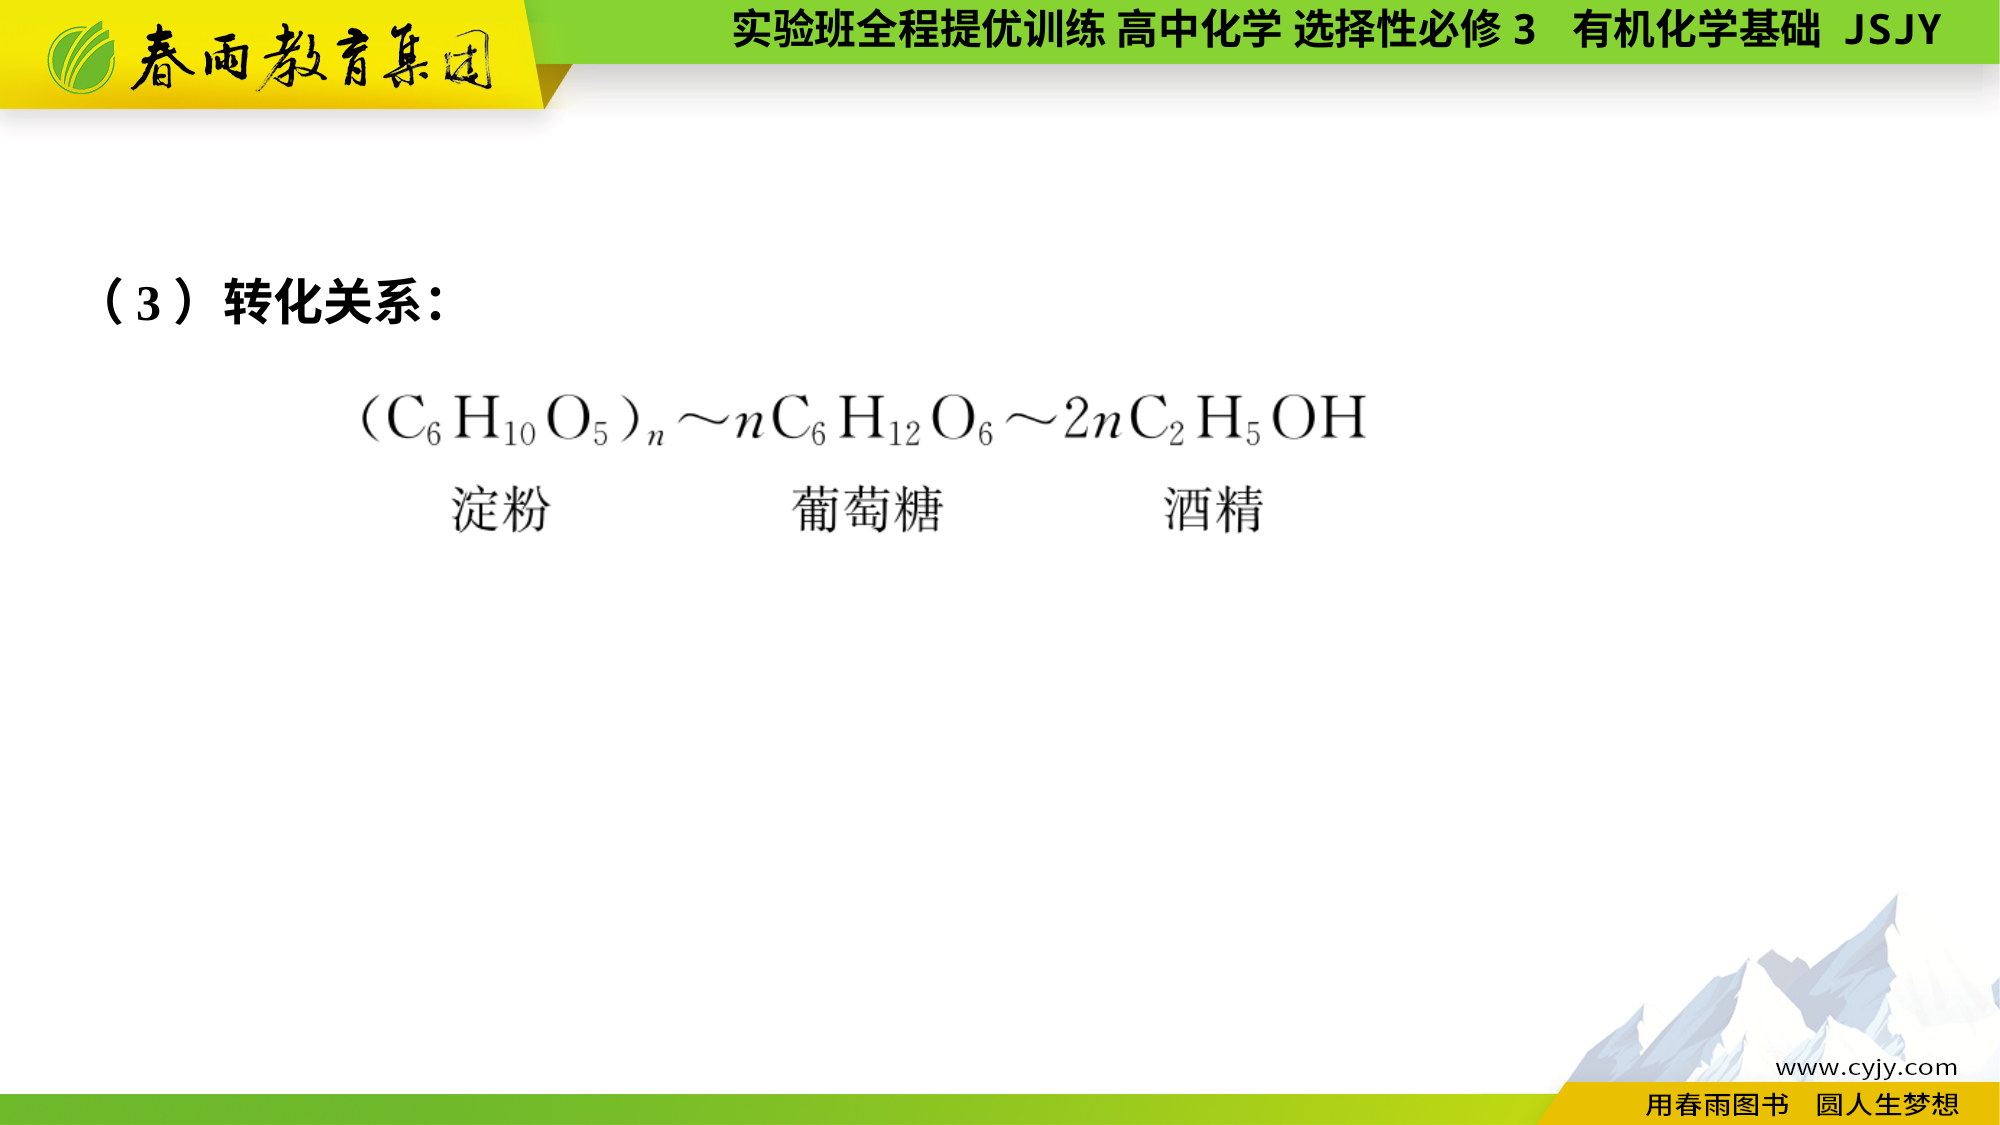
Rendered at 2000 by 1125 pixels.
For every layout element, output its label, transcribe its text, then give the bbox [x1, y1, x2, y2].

picture [0, 0, 2000, 1125]
list （3）转化关系： [59, 232, 1944, 328]
